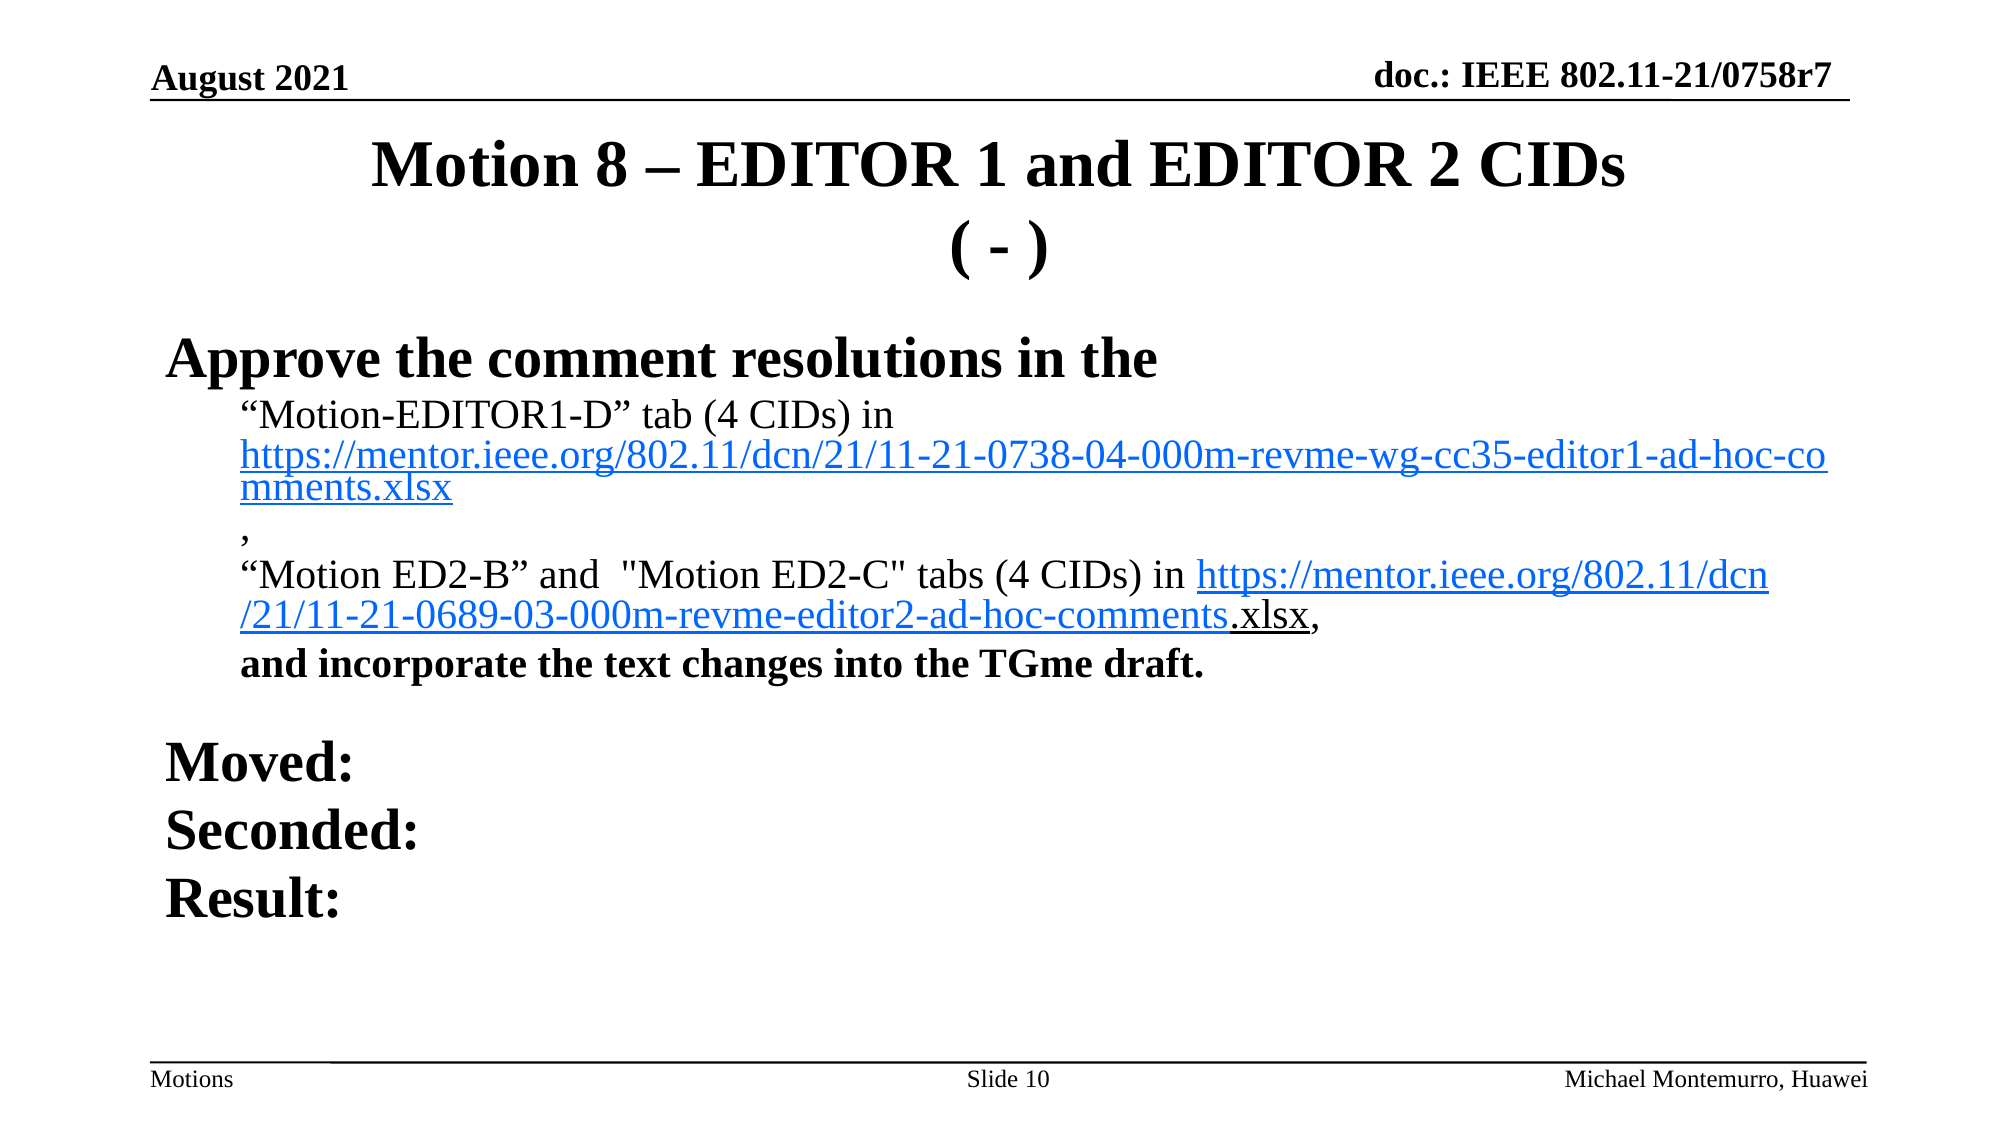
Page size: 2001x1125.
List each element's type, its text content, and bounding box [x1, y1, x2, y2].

list Approve the comment resolutions in the “Motion-EDITOR1-D” tab (4 CIDs) in https://mentor.ieee.org/802.11/dcn/21/11-21-0738-04-000m-revme-wg-cc35-editor1-ad-hoc-comments.xlsx, “Motion ED2-B” and "Motion ED2-C" tabs (4 CIDs) in https://mentor.ieee.org/802.11/dcn/21/11-21-0689-03-000m-revme-editor2-ad-hoc-comments.xlsx, and incorporate the text changes into the TGme draft. Moved: Seconded: Result: [150, 324, 1850, 1000]
slide_number Slide 10 [964, 1061, 1053, 1125]
footer Michael Montemurro, Huawei [1266, 1061, 1869, 1093]
title Motion 8 – EDITOR 1 and EDITOR 2 CIDs ( - ) [150, 112, 1850, 288]
